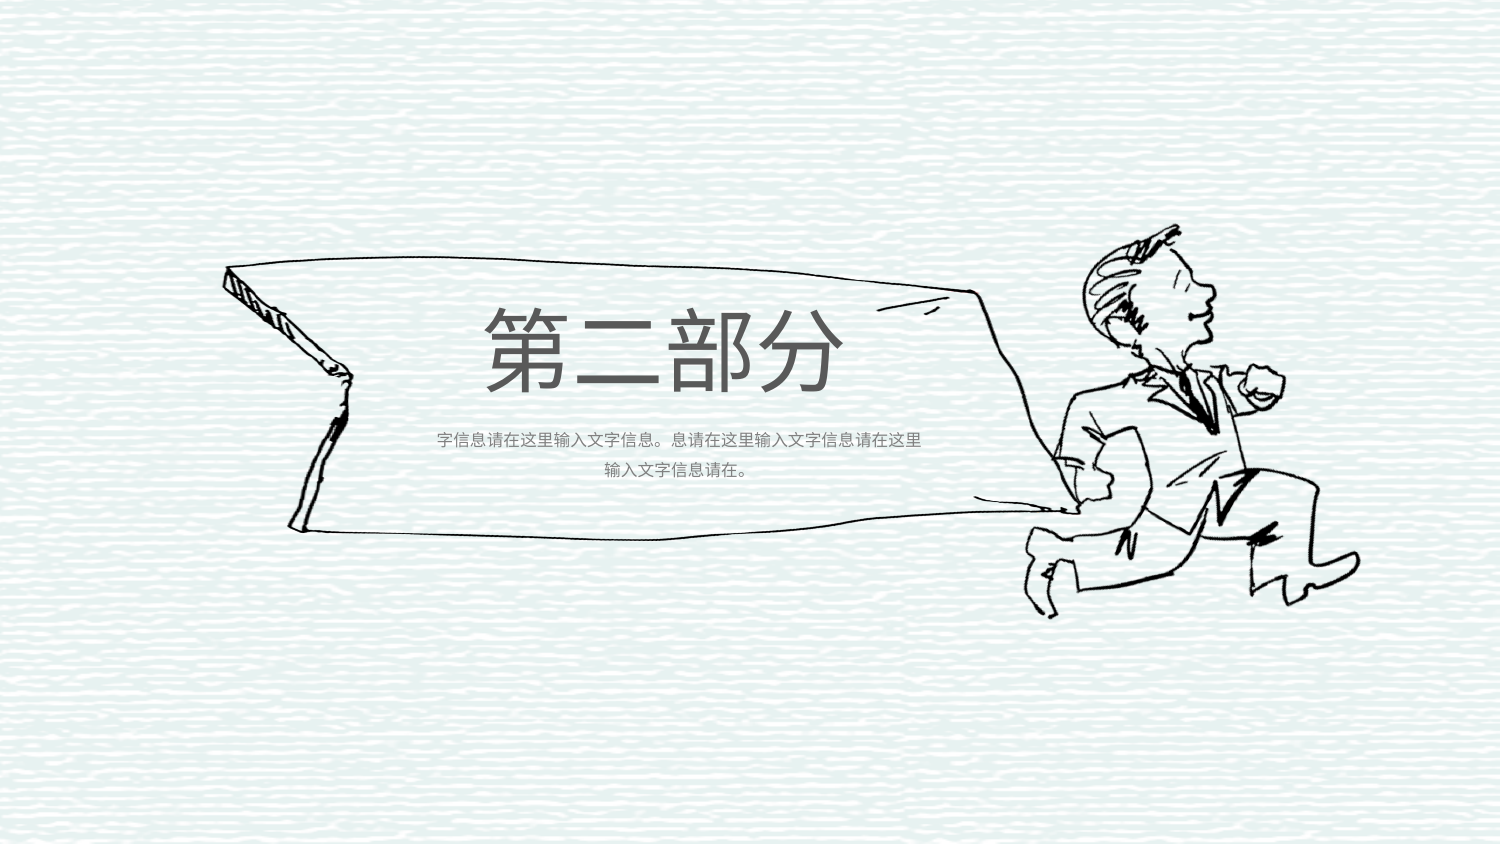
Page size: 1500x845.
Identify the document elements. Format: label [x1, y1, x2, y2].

picture [177, 172, 1461, 740]
